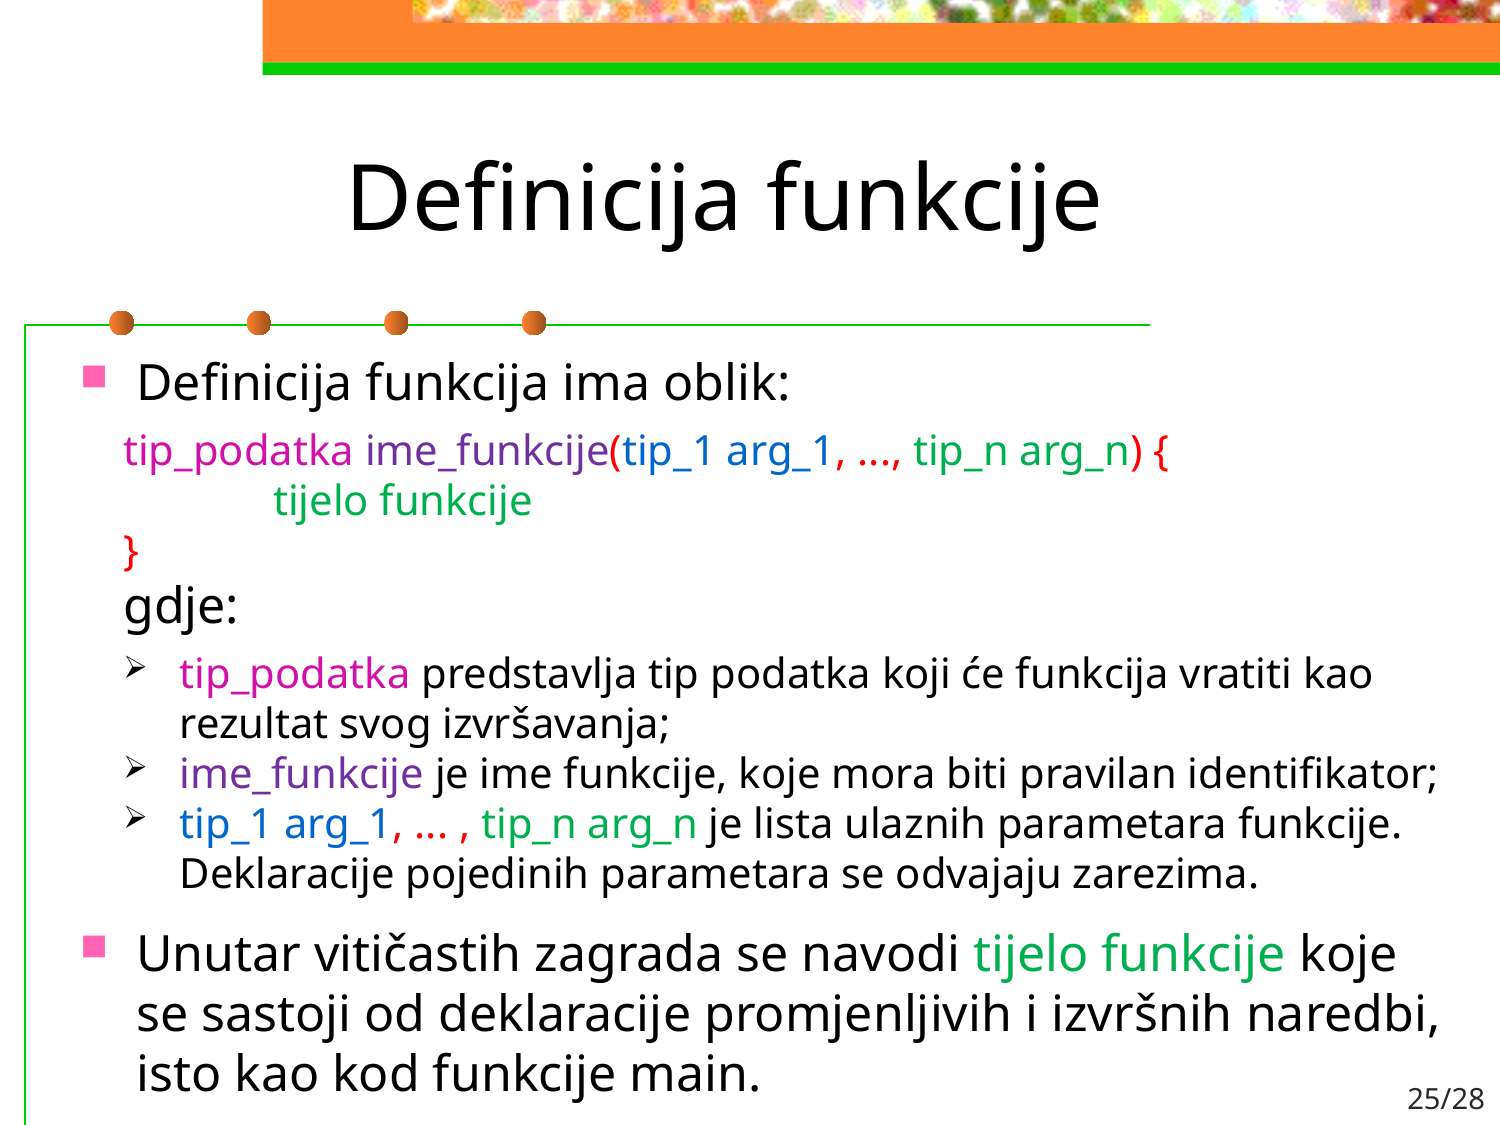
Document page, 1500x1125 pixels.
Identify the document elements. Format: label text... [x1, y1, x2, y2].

list Definicija funkcija ima oblik: tip_podatka ime_funkcije(tip_1 arg_1, ..., tip_n arg_n) { tijelo funkcije } gdje: tip_podatka predstavlja tip podatka koji će funkcija vratiti kao rezultat svog izvršavanja; ime_funkcije je ime funkcije, koje mora biti pravilan identifikator; tip_1 arg_1, ... , tip_n arg_n je lista ulaznih parametara funkcije. Deklaracije pojedinih parametara se odvajaju zarezima. Unutar vitičastih zagrada se navodi tijelo funkcije koje se sastoji od deklaracije promjenljivih i izvršnih naredbi, isto kao kod funkcije main. [64, 349, 1471, 1094]
picture [412, 0, 1500, 23]
text_box 25/28 [1374, 1072, 1500, 1123]
title Definicija funkcije [87, 99, 1363, 288]
